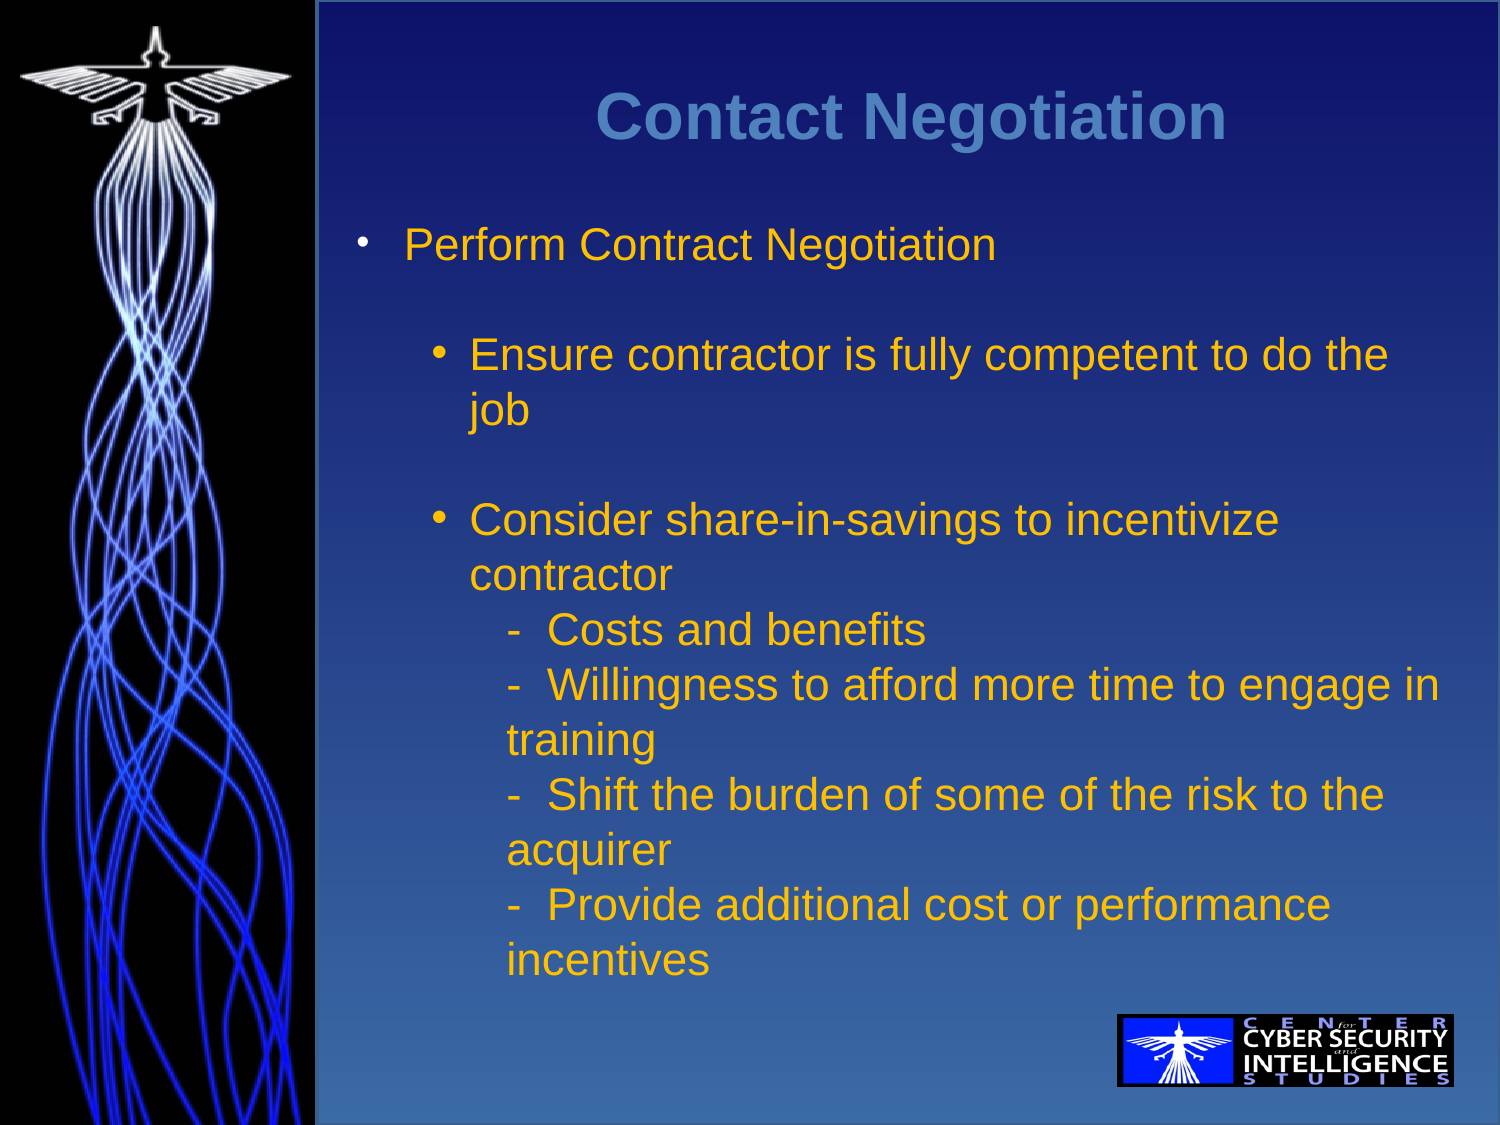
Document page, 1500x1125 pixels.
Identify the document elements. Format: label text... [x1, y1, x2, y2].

text_box [317, 0, 1500, 1125]
picture [1117, 1013, 1455, 1087]
title Contact Negotiation [362, 62, 1463, 163]
text_box Perform Contract Negotiation Ensure contractor is fully competent to do the job Consider share-in-savings to incentivize contractor - Costs and benefits - Willingness to afford more time to engage in training - Shift the burden of some of the risk to the acquirer - Provide additional cost or performance incentives [339, 206, 1478, 919]
picture [0, 0, 316, 1125]
